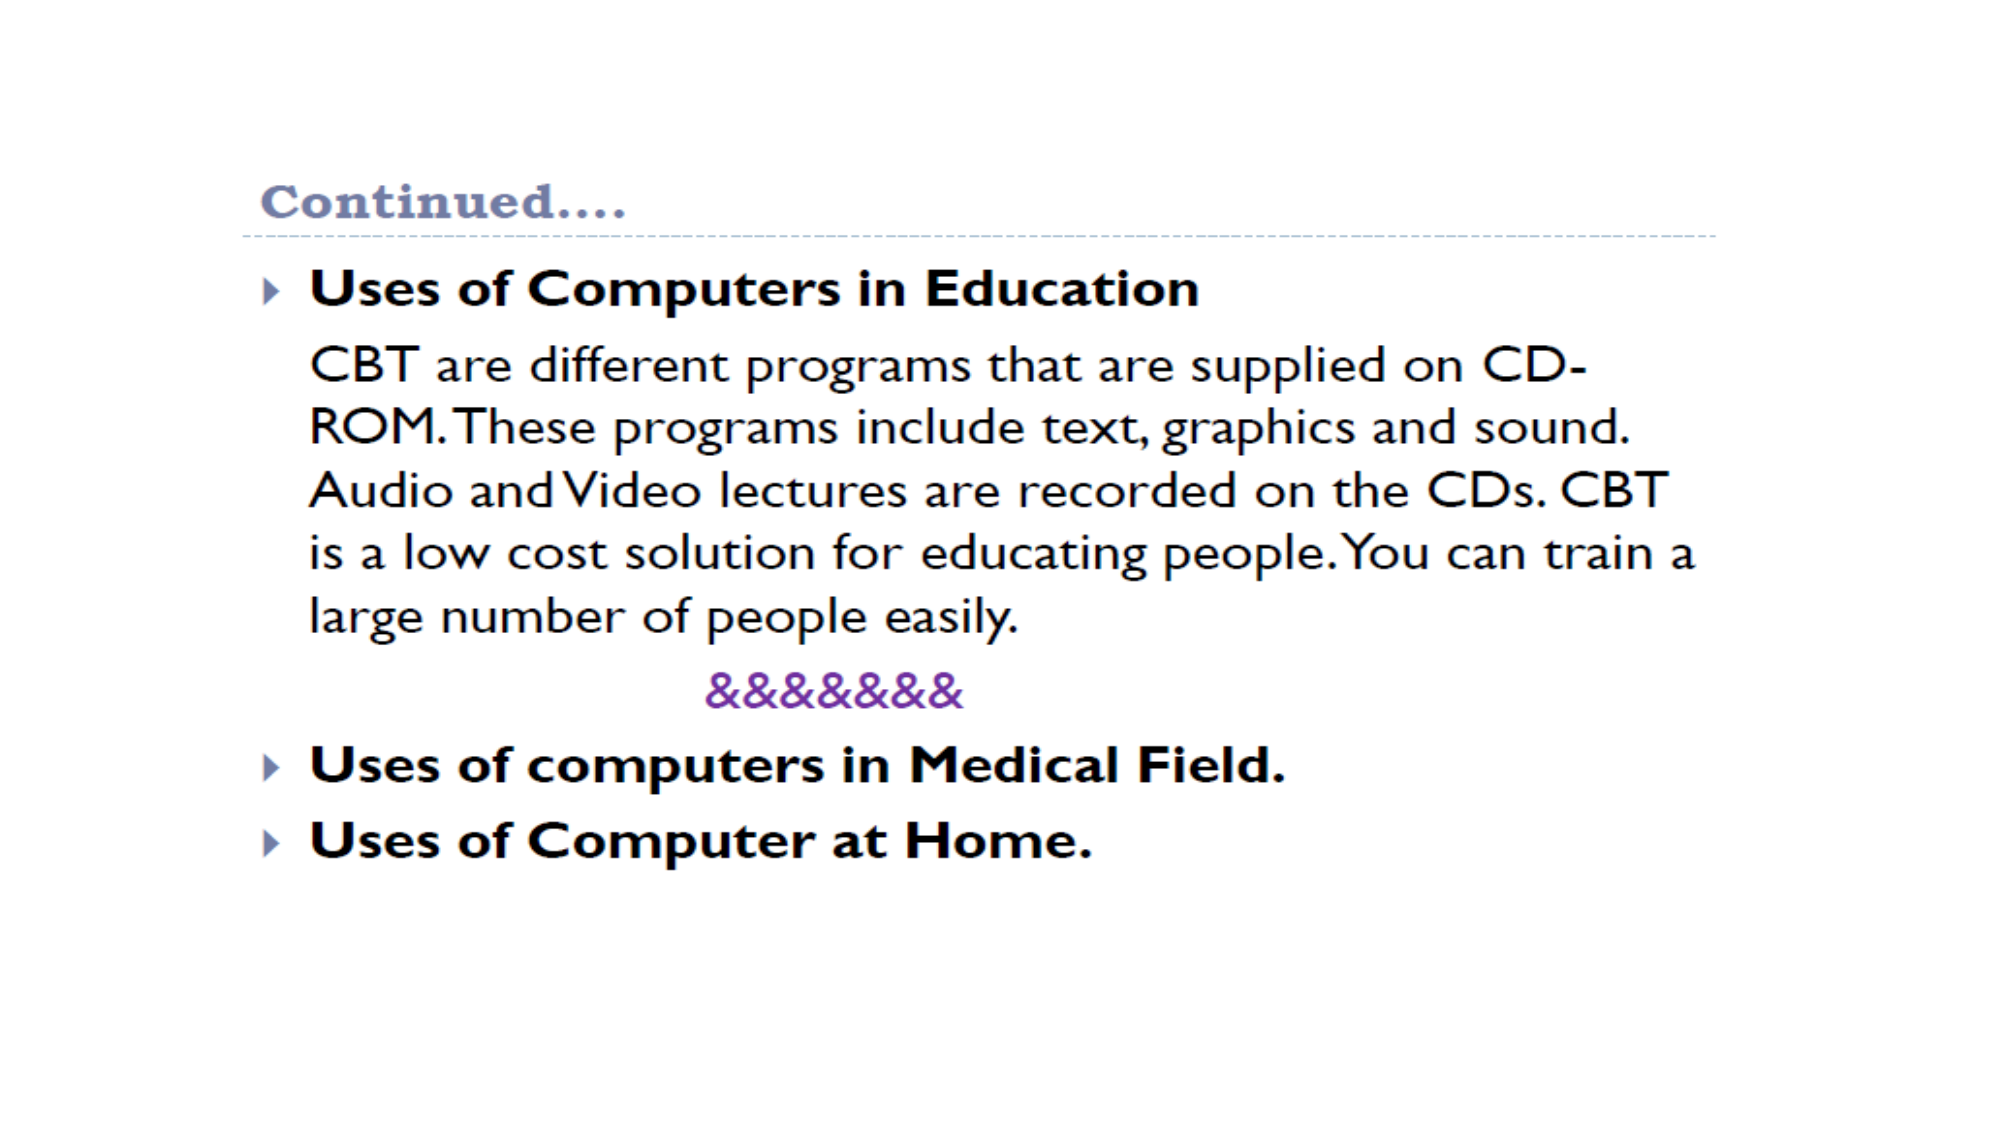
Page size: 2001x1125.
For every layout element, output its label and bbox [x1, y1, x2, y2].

picture [189, 74, 1782, 1061]
